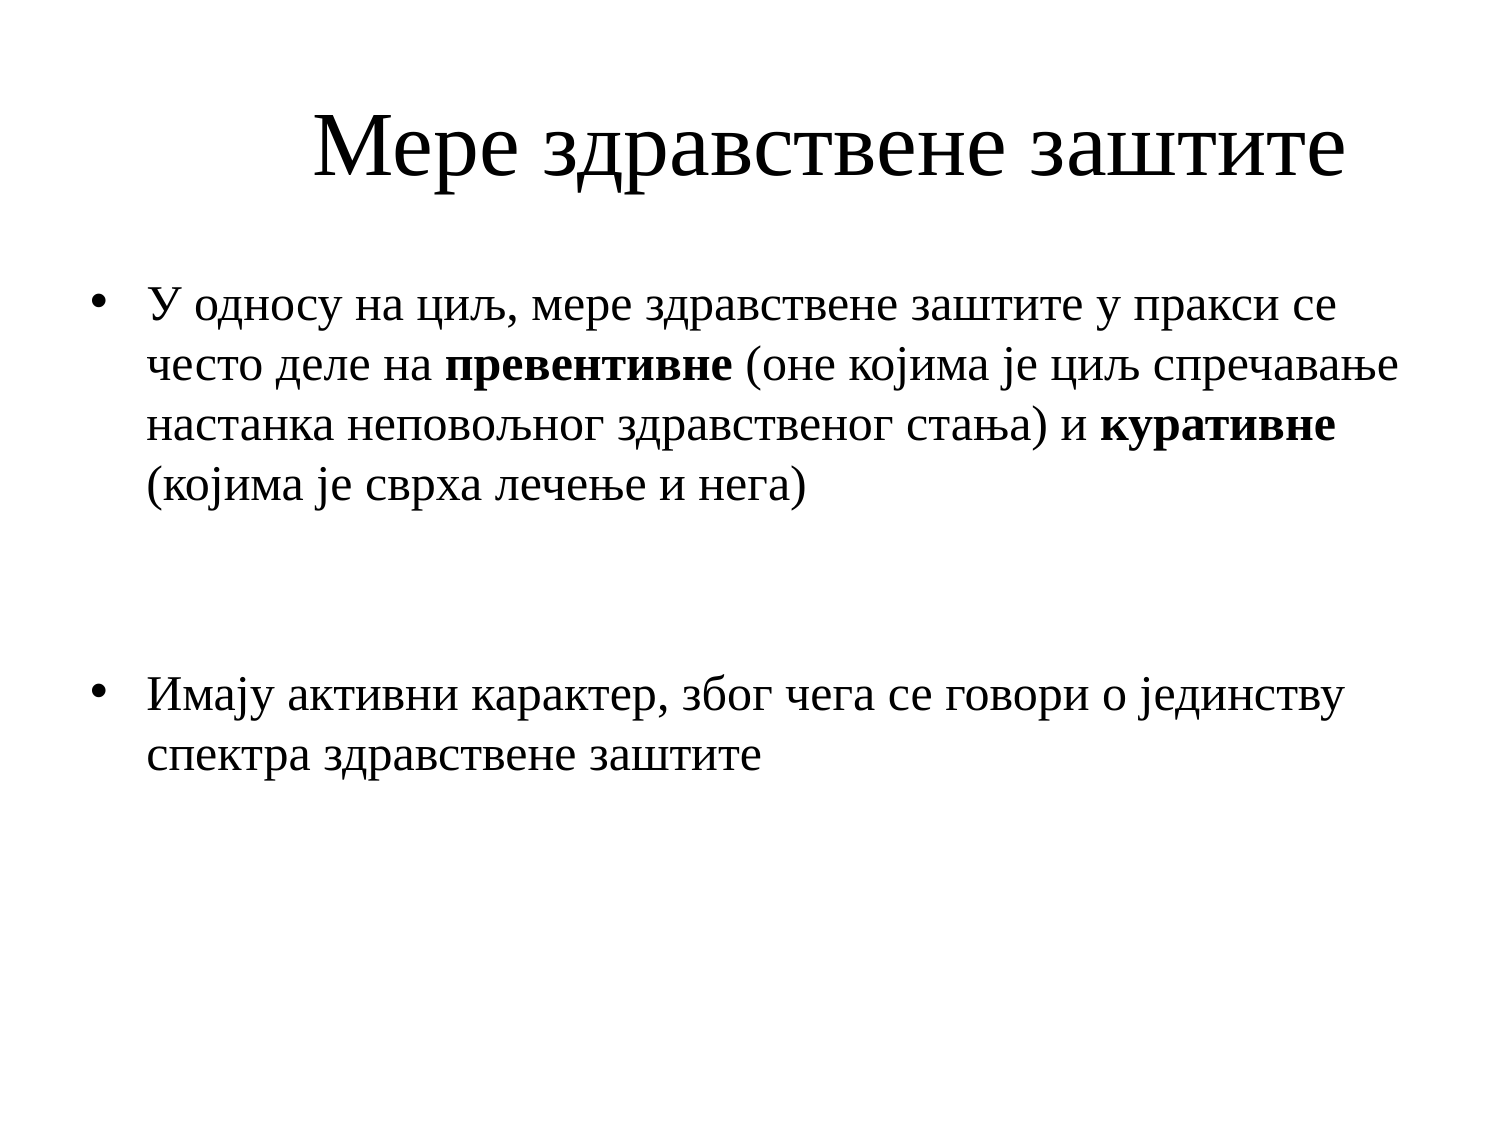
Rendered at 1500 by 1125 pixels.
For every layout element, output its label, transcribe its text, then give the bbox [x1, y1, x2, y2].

title Мере здравствене заштите [75, 45, 1425, 233]
list У односу на циљ, мере здравствене заштите у пракси се често деле на превентивне (оне којима је циљ спречавање настанка неповољног здравственог стања) и куративне (којима је сврха лечење и нега) Имају активни карактер, због чега се говори о јединству спектра здравствене заштите [75, 262, 1425, 1005]
